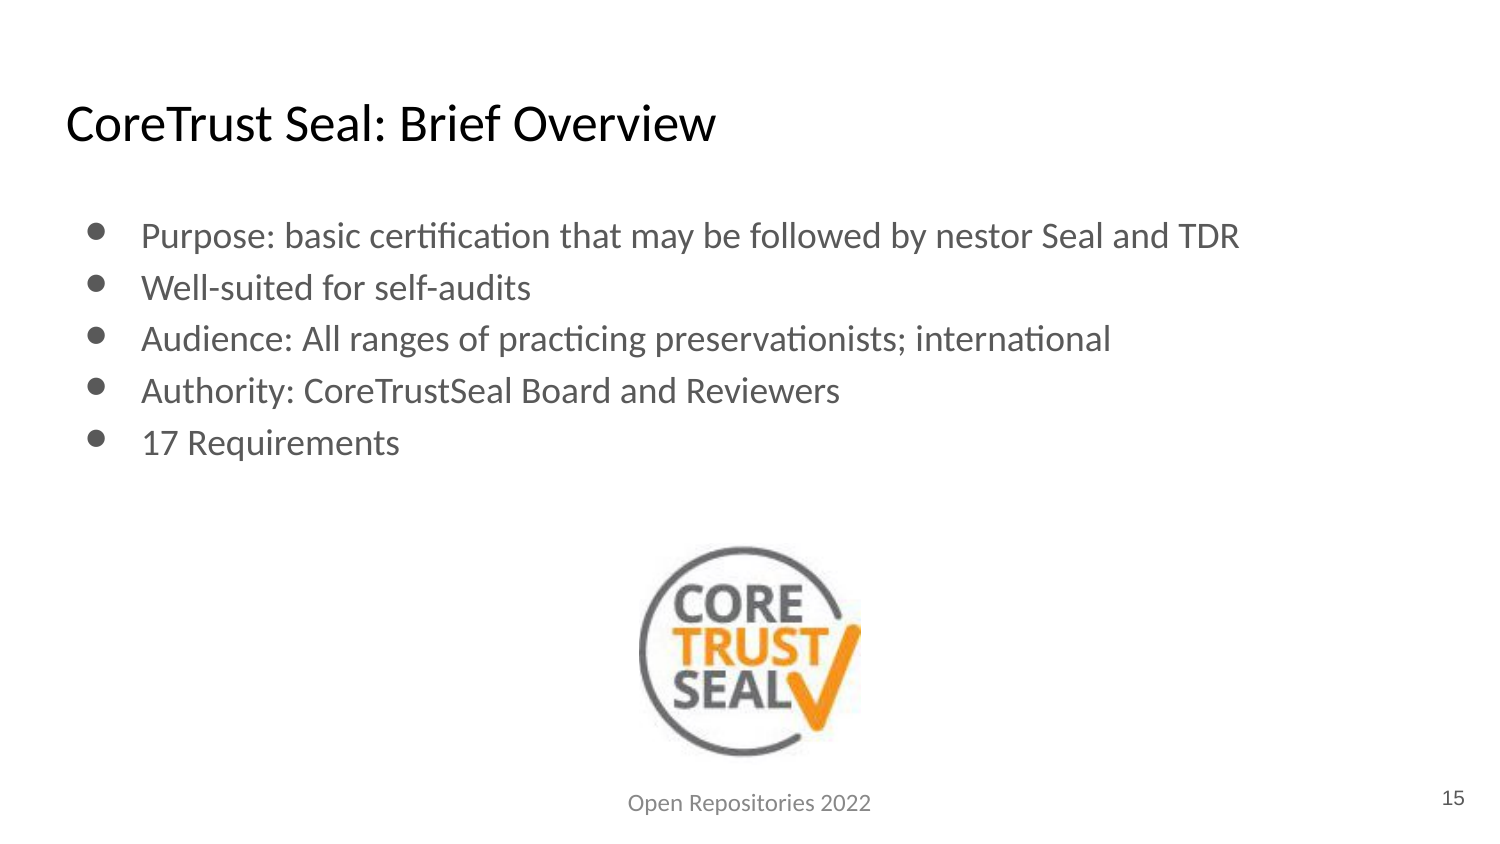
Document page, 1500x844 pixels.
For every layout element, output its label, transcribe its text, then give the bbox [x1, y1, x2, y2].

picture [639, 543, 861, 766]
list Purpose: basic certification that may be followed by nestor Seal and TDR Well-suited for self-audits Audience: All ranges of practicing preservationists; international Authority: CoreTrustSeal Board and Reviewers 17 Requirements [51, 189, 1449, 750]
title CoreTrust Seal: Brief Overview [51, 72, 1449, 167]
slide_number 15 [1389, 764, 1480, 830]
